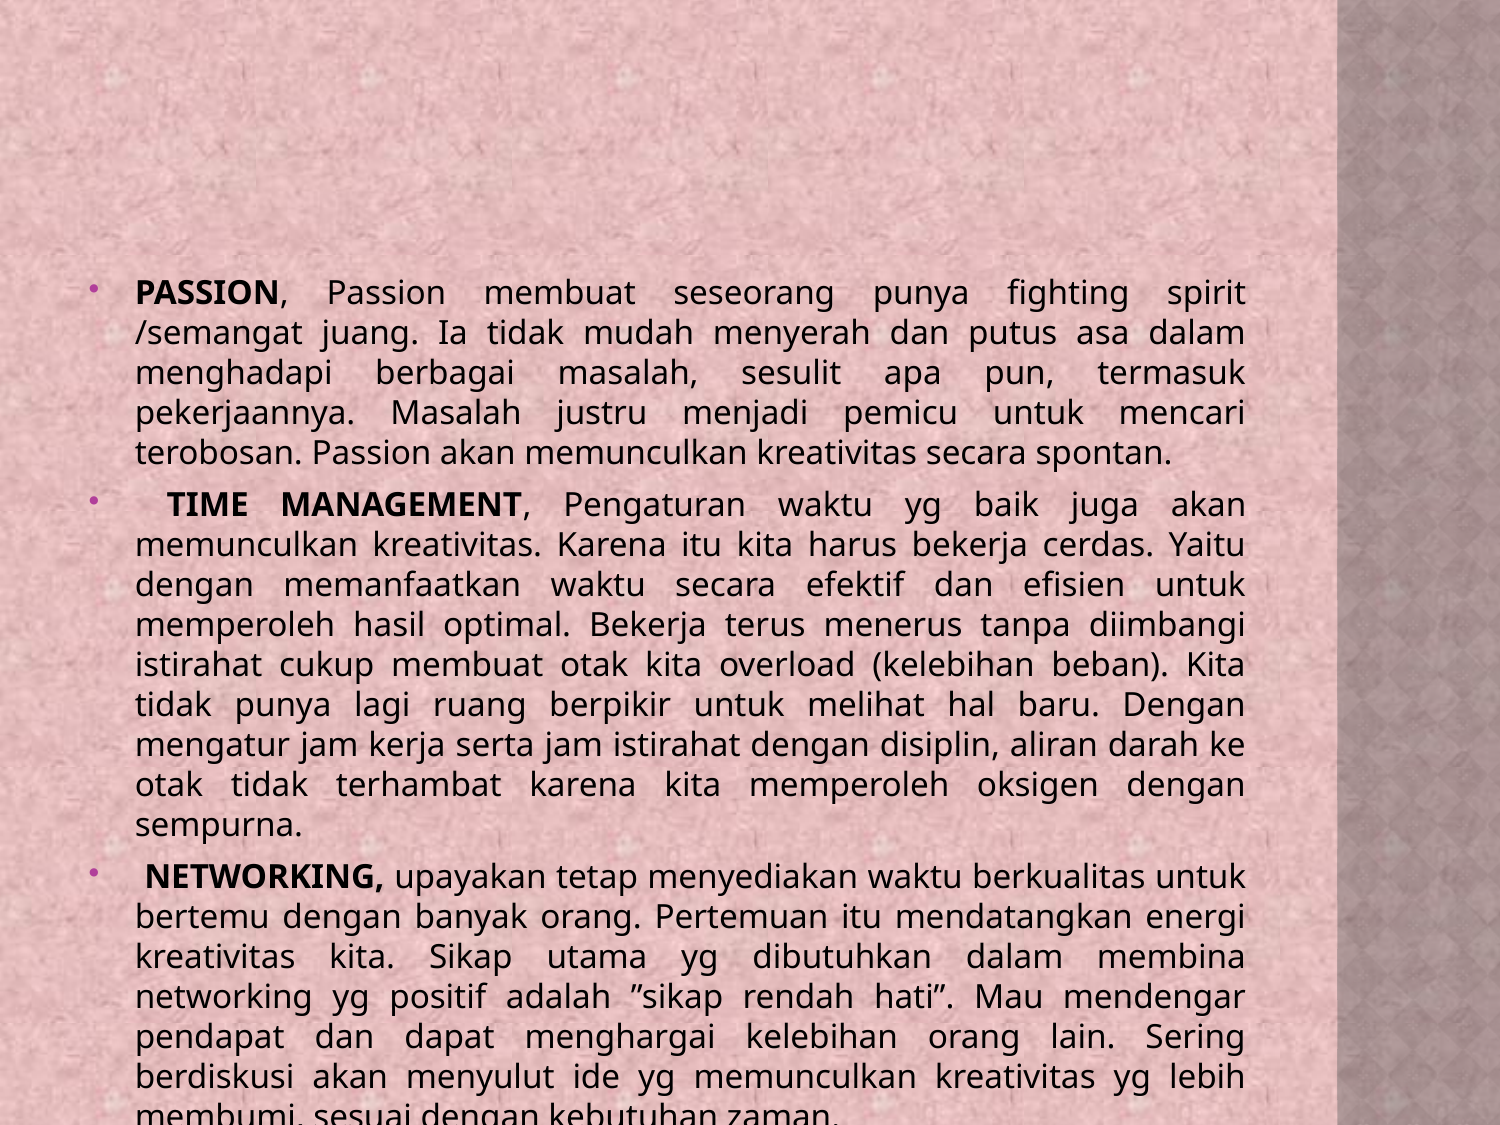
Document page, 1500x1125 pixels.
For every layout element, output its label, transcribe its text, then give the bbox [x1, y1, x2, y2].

picture [0, 0, 1500, 1125]
list PASSION, Passion membuat seseorang punya fighting spirit /semangat juang. Ia tidak mudah menyerah dan putus asa dalam menghadapi berbagai masalah, sesulit apa pun, termasuk pekerjaannya. Masalah justru menjadi pemicu untuk mencari terobosan. Passion akan memunculkan kreativitas secara spontan. TIME MANAGEMENT, Pengaturan waktu yg baik juga akan memunculkan kreativitas. Karena itu kita harus bekerja cerdas. Yaitu dengan memanfaatkan waktu secara efektif dan efisien untuk memperoleh hasil optimal. Bekerja terus menerus tanpa diimbangi istirahat cukup membuat otak kita overload (kelebihan beban). Kita tidak punya lagi ruang berpikir untuk melihat hal baru. Dengan mengatur jam kerja serta jam istirahat dengan disiplin, aliran darah ke otak tidak terhambat karena kita memperoleh oksigen dengan sempurna. NETWORKING, upayakan tetap menyediakan waktu berkualitas untuk bertemu dengan banyak orang. Pertemuan itu mendatangkan energi kreativitas kita. Sikap utama yg dibutuhkan dalam membina networking yg positif adalah ”sikap rendah hati”. Mau mendengar pendapat dan dapat menghargai kelebihan orang lain. Sering berdiskusi akan menyulut ide yg memunculkan kreativitas yg lebih membumi, sesuai dengan kebutuhan zaman. SENSE Of COMPETITION, berada di tengah-tengah pesaing, alarm kewaspadaan kita untuk ”selalu siaga” akan terus berbunyi. Kita tidak hidup dalam zona kenyamanan. Kreativitas akan lebih mudah ditingkatkan saat situasi kita terjepit. [75, 264, 1263, 1059]
